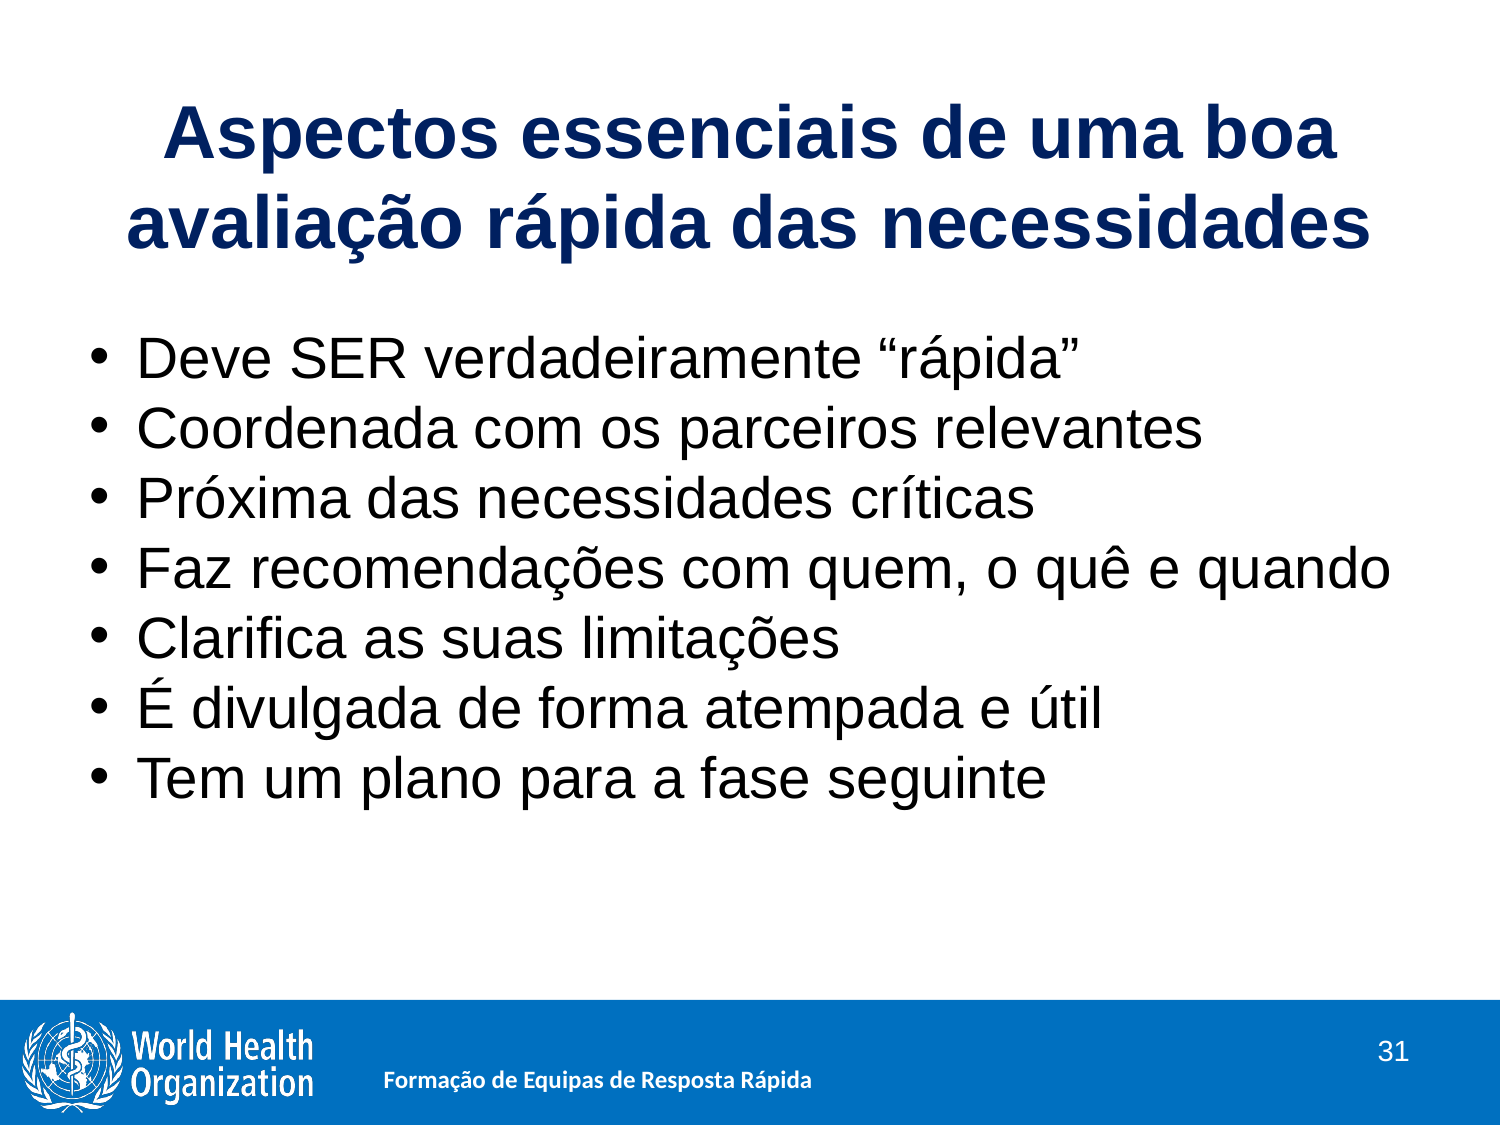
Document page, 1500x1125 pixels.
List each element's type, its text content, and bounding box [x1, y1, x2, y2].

text_box Deve SER verdadeiramente “rápida” Coordenada com os parceiros relevantes Próxima das necessidades críticas Faz recomendações com quem, o quê e quando Clarifica as suas limitações É divulgada de forma atempada e útil Tem um plano para a fase seguinte [74, 312, 1425, 818]
slide_number 31 [1074, 1024, 1425, 1103]
picture [21, 1012, 313, 1113]
title Aspectos essenciais de uma boa avaliação rápida das necessidades [74, 115, 1426, 232]
